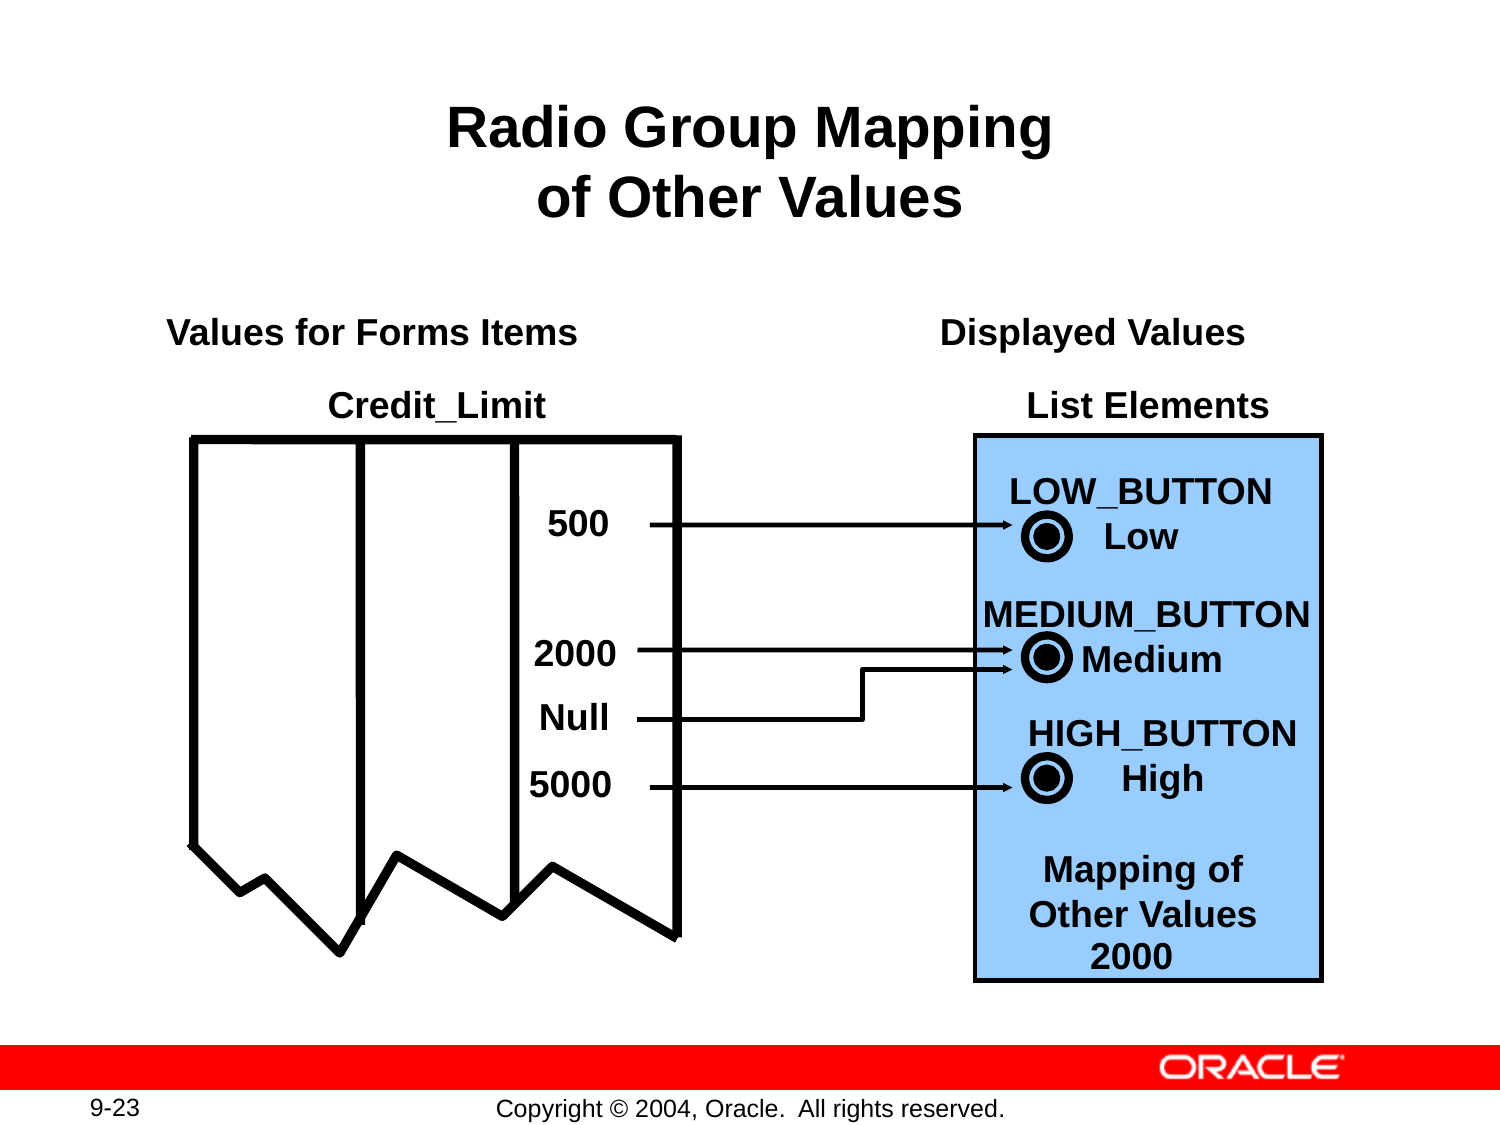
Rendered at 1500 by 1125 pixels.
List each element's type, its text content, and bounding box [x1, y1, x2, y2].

text_box MEDIUM_BUTTON Medium [967, 582, 1327, 688]
text_box Mapping of Other Values [1013, 837, 1273, 943]
text_box Null [523, 685, 625, 746]
text_box [189, 842, 678, 954]
text_box 500 [532, 491, 625, 552]
title Radio Group Mapping of Other Values [149, 87, 1351, 232]
text_box LOW_BUTTON Low [993, 459, 1289, 565]
text_box [1025, 514, 1069, 559]
text_box [637, 645, 1013, 655]
text_box 2000 [518, 621, 632, 682]
text_box HIGH_BUTTON High [1012, 700, 1314, 807]
text_box List Elements [1011, 373, 1286, 434]
text_box [974, 435, 1322, 582]
text_box [974, 688, 1322, 981]
text_box Credit_Limit [312, 373, 562, 434]
text_box 2000 [1075, 924, 1189, 985]
text_box [637, 665, 1013, 720]
text_box Values for Forms Items [150, 299, 594, 361]
text_box Displayed Values [924, 299, 1262, 361]
text_box [649, 783, 1013, 792]
text_box [649, 520, 1013, 530]
text_box 5000 [513, 752, 628, 813]
